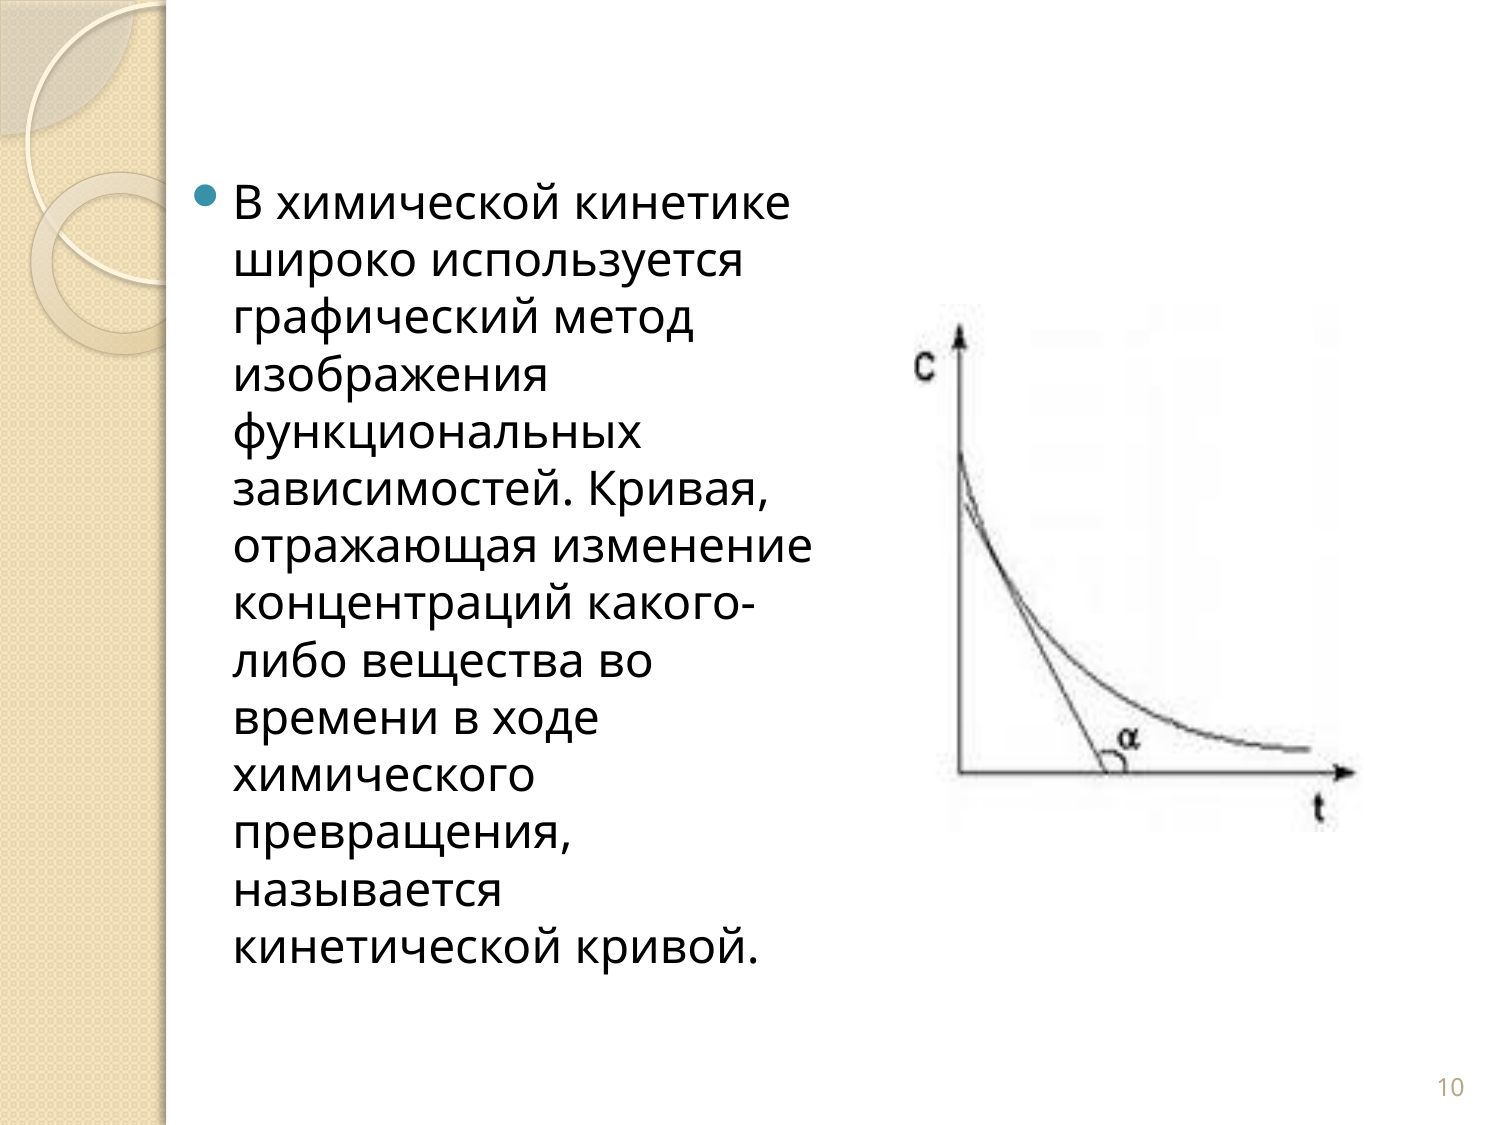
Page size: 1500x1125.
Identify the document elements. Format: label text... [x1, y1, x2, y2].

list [913, 304, 1372, 833]
list В химической кинетике широко используется графический метод изображения функциональных зависимостей. Кривая, отражающая изменение концентраций какого-либо вещества во времени в ходе химического превращения, называется кинетической кривой. [163, 163, 833, 1012]
slide_number 10 [1413, 1034, 1488, 1113]
